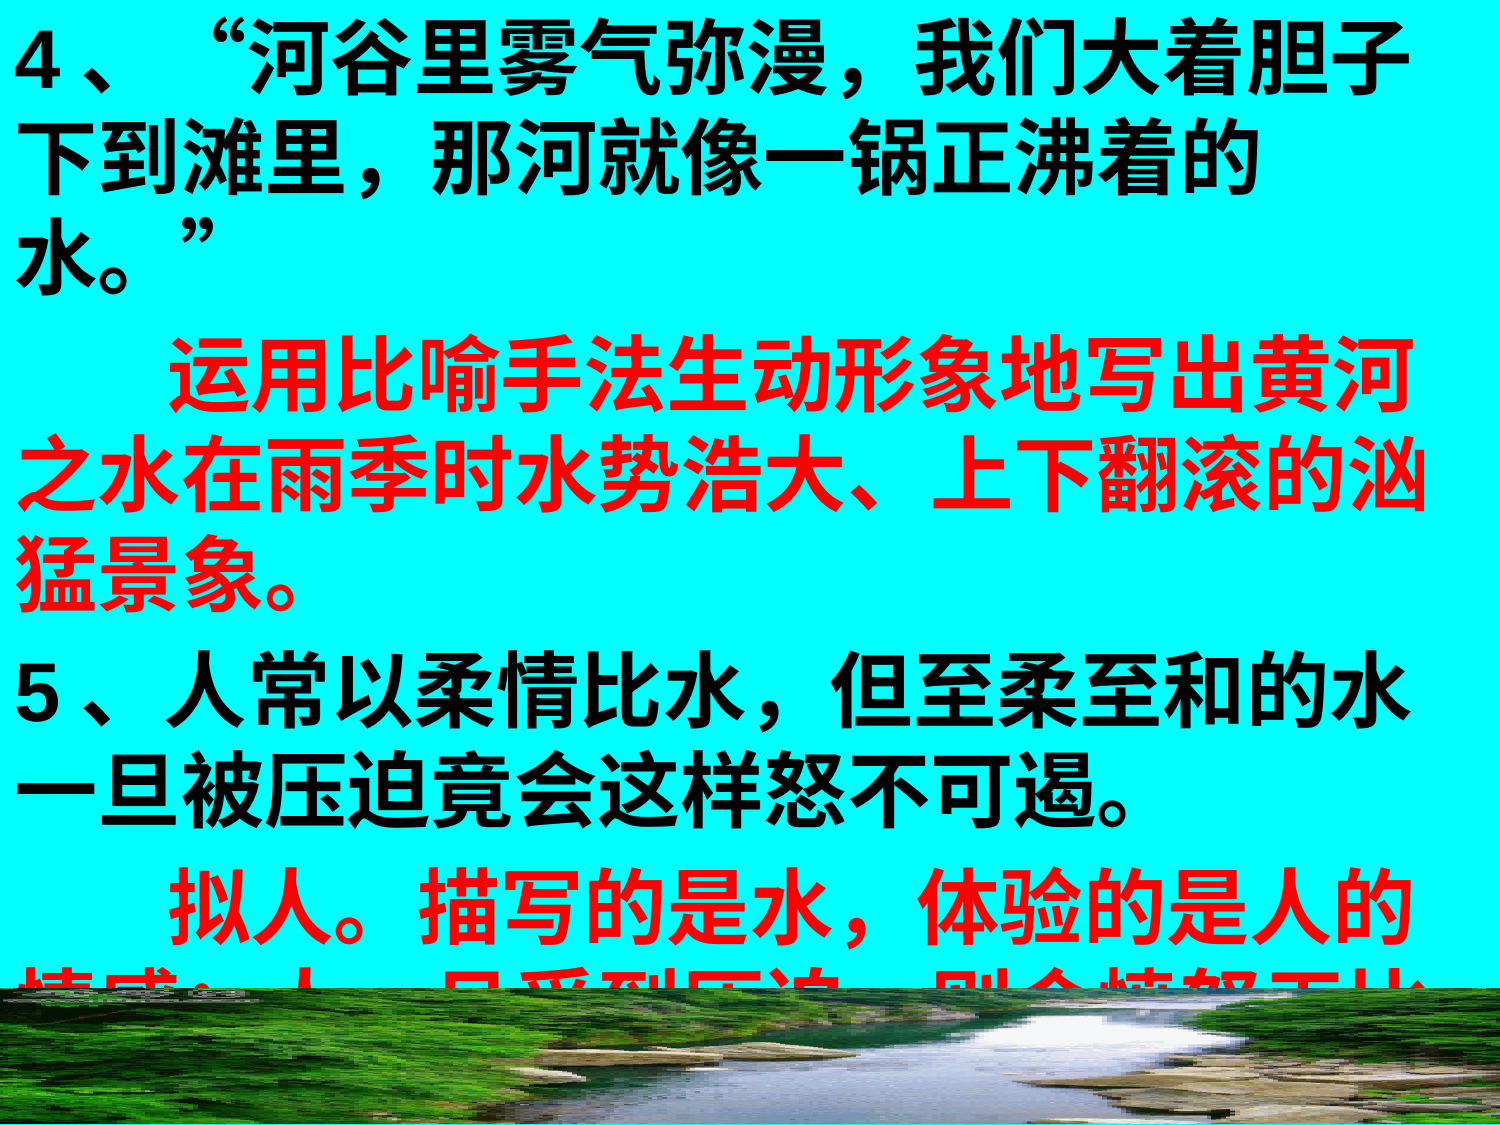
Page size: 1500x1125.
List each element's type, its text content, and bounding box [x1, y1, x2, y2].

list 4、“河谷里雾气弥漫，我们大着胆子下到滩里，那河就像一锅正沸着的水。” 运用比喻手法生动形象地写出黄河之水在雨季时水势浩大、上下翻滚的汹猛景象。 5、人常以柔情比水，但至柔至和的水一旦被压迫竟会这样怒不可遏。 拟人。描写的是水，体验的是人的情感：人一旦受到压迫，则会愤怒无比。 [0, 0, 1500, 988]
picture [0, 988, 1500, 1124]
